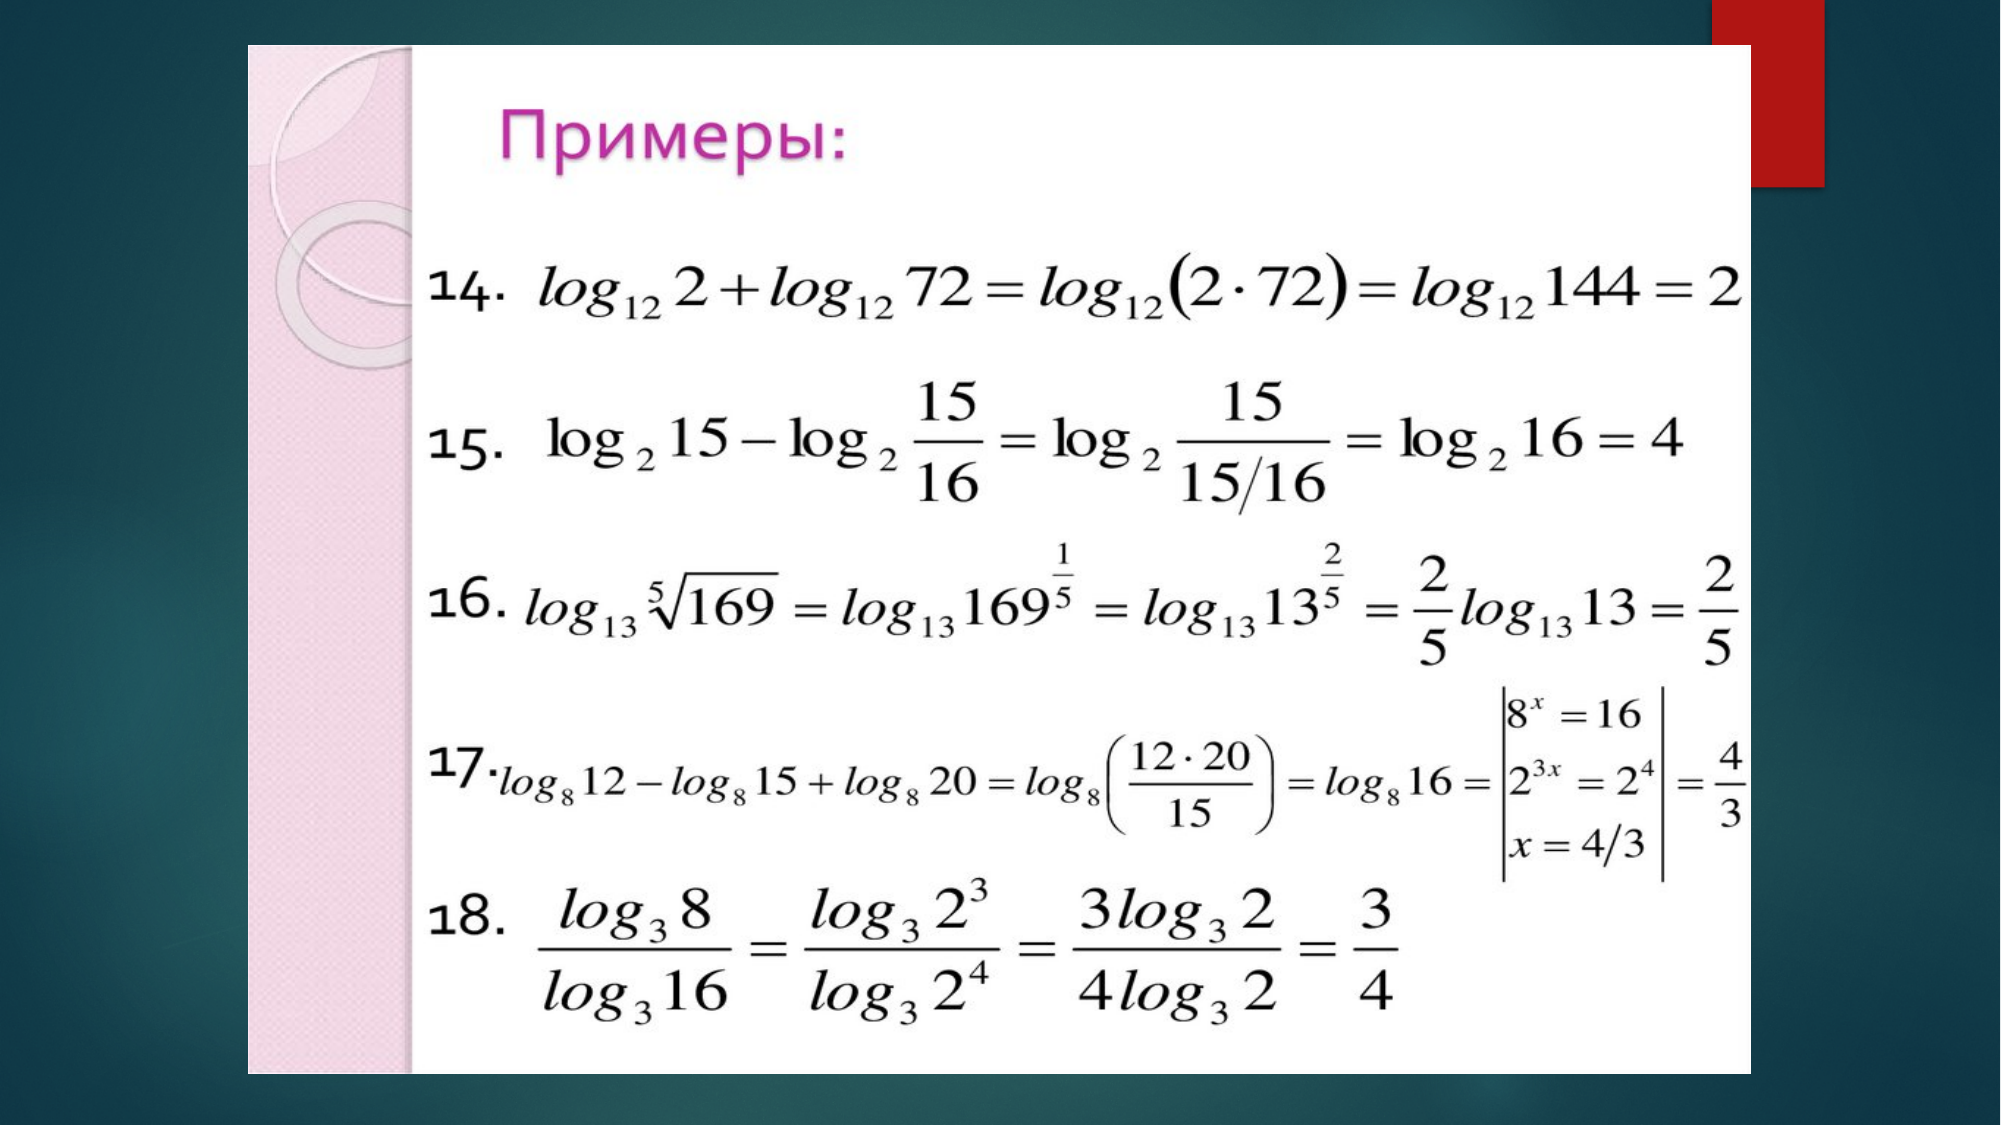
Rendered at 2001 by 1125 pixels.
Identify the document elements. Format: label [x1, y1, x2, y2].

picture [0, 0, 1752, 1125]
